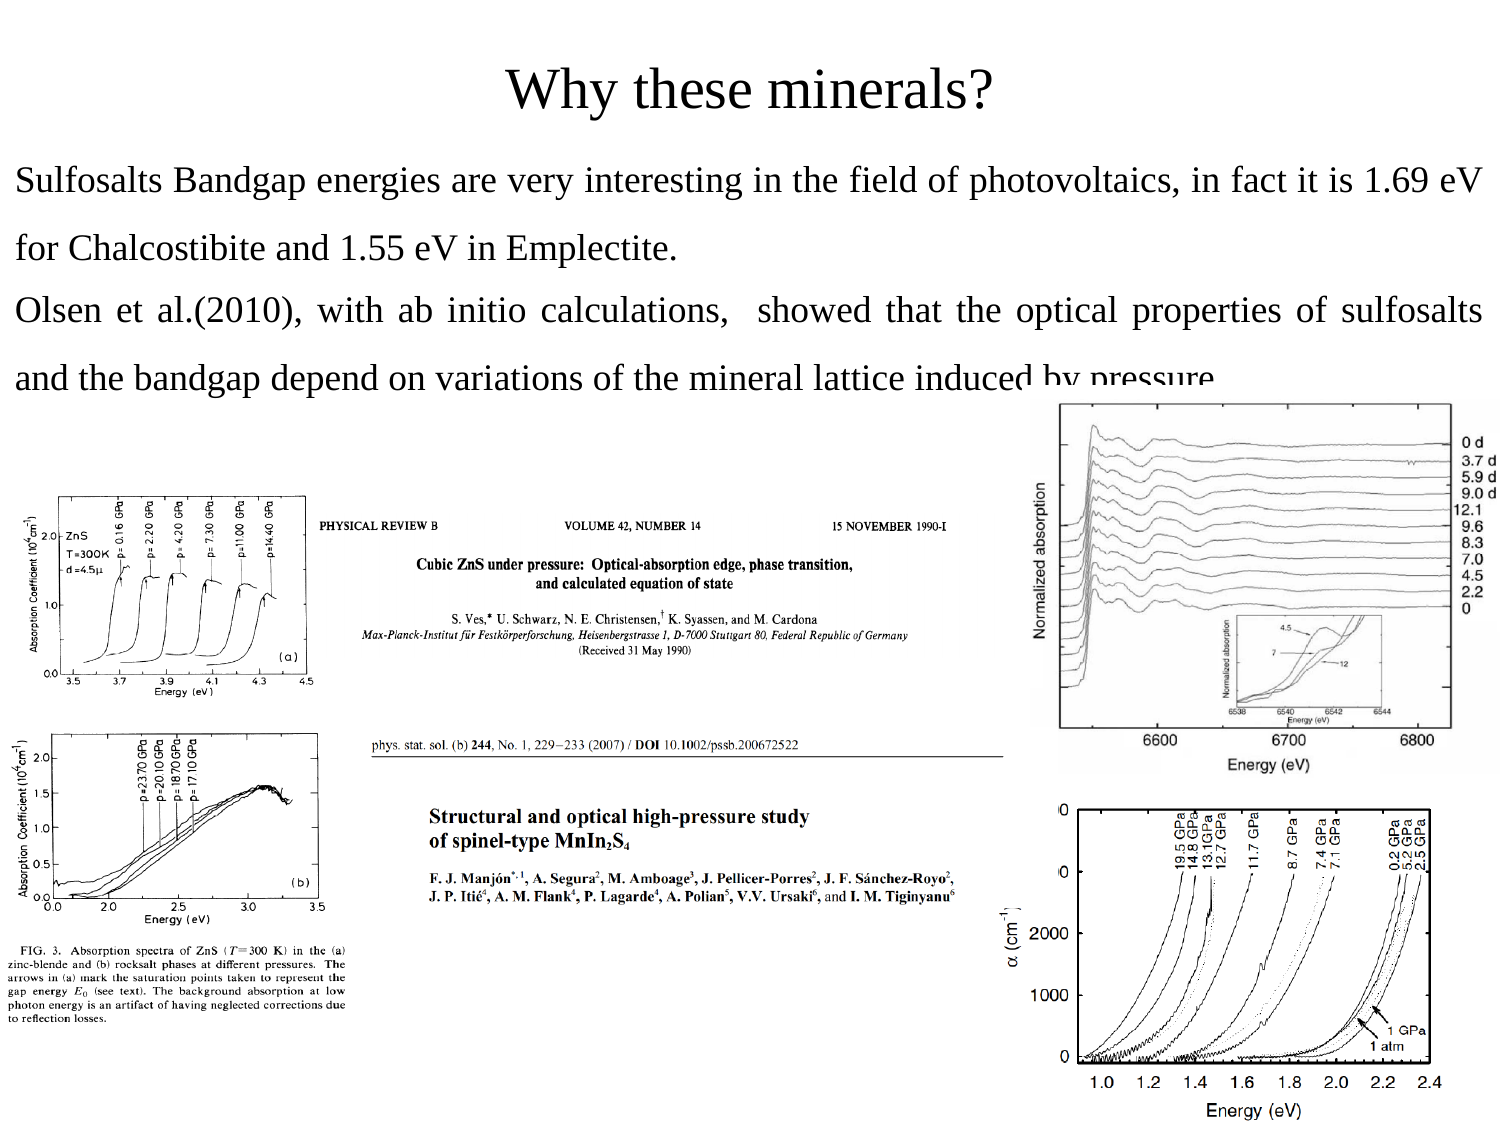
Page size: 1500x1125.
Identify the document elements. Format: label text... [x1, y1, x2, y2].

text_box Sulfosalts Bandgap energies are very interesting in the field of photovoltaics, in fact it is 1.69 eV for Chalcostibite and 1.55 eV in Emplectite. [0, 125, 1500, 276]
text_box Olsen et al.(2010), with ab initio calculations, showed that the optical properties of sulfosalts and the bandgap depend on variations of the mineral lattice induced by pressure. [0, 276, 1500, 496]
text_box Why these minerals? [301, 42, 1199, 125]
picture [0, 385, 1500, 1125]
